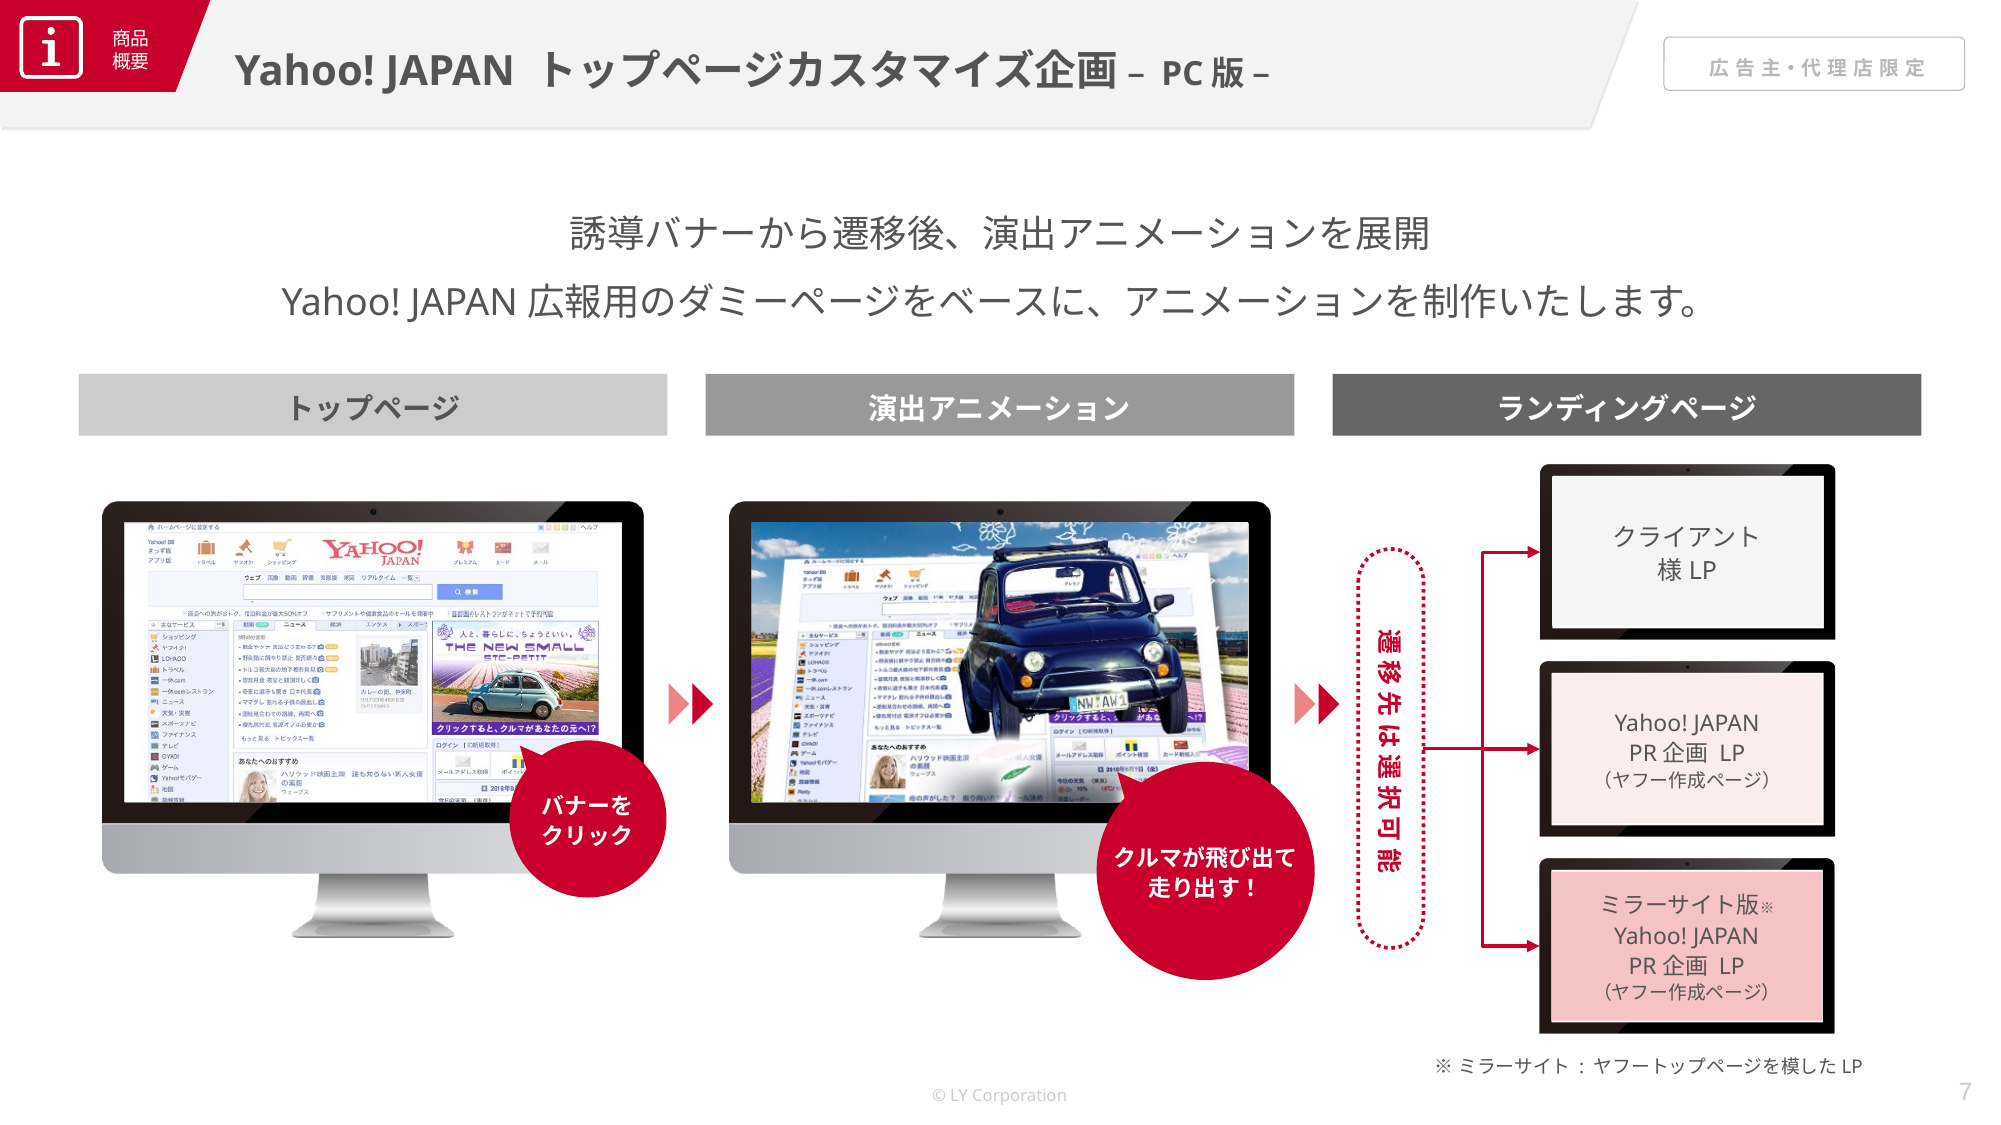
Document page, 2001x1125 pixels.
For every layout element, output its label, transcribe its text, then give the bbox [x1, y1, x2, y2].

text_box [1539, 464, 1836, 641]
list Yahoo! JAPAN トップページカスタマイズ企画 – PC版 – [234, 41, 1570, 97]
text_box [1279, 689, 1334, 719]
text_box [1539, 858, 1835, 1035]
text_box 遷移先は選択可能 [1358, 548, 1418, 949]
text_box 誘導バナーから遷移後、演出アニメーションを展開 Yahoo! JAPAN広報用のダミーページをベースに、アニメーションを制作いたします。 [78, 187, 1922, 323]
text_box 演出アニメーション [703, 372, 1296, 438]
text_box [101, 501, 645, 938]
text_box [1096, 761, 1315, 981]
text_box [653, 689, 708, 719]
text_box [728, 501, 1272, 938]
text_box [1543, 661, 1836, 838]
text_box トップページ [77, 372, 669, 438]
text_box ランディングページ [1330, 372, 1923, 438]
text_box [509, 740, 667, 898]
picture [8, 4, 92, 87]
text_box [1423, 748, 1540, 947]
list 商品 概要 [98, 12, 170, 81]
text_box ※ミラーサイト : ヤフートップページを模したLP [1432, 1050, 1941, 1077]
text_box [1423, 551, 1541, 747]
